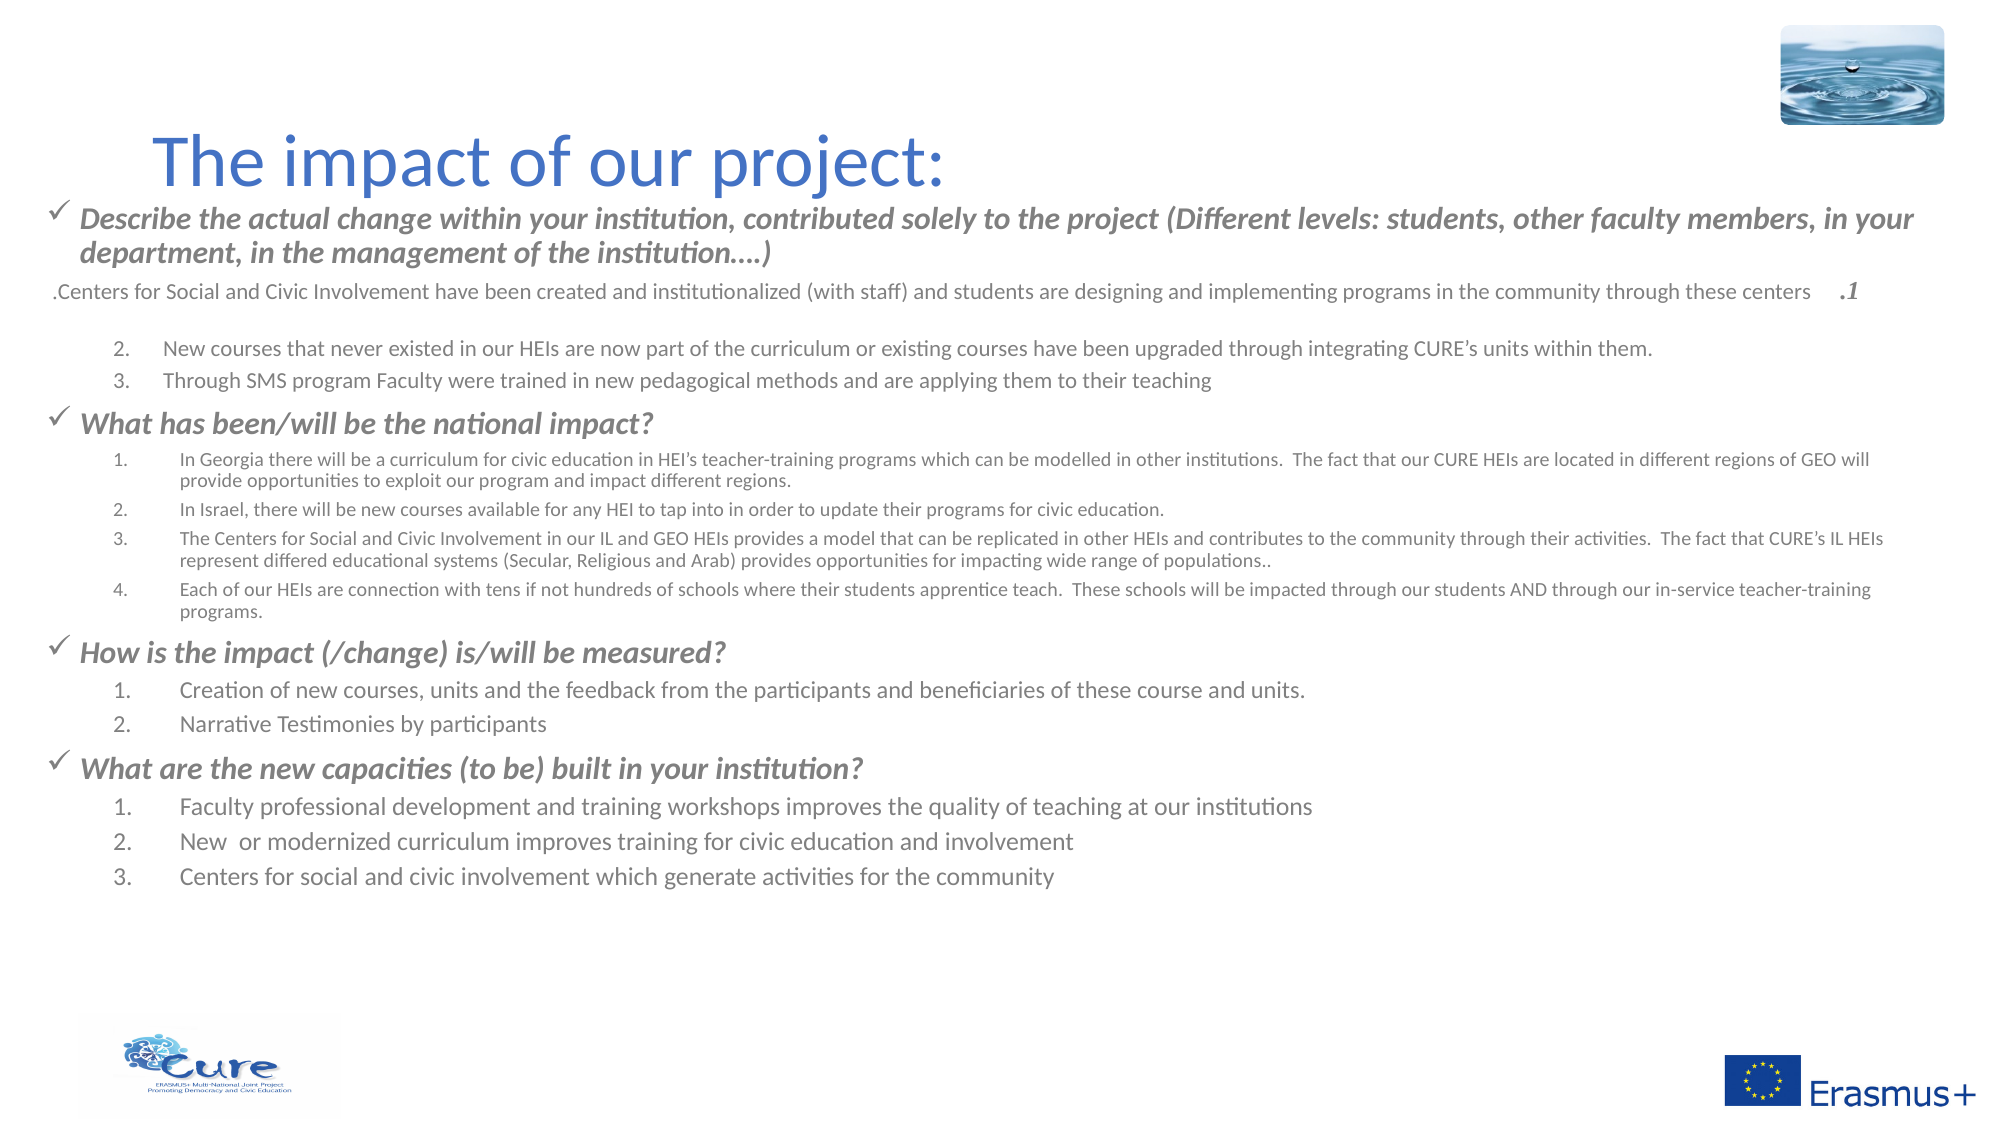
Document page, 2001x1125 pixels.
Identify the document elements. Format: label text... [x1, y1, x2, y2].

list Describe the actual change within your institution, contributed solely to the project (Different levels: students, other faculty members, in your department, in the management of the institution….) 1. Centers for Social and Civic Involvement have been created and institutionalized (with staff) and students are designing and implementing programs in the community through these centers. New courses that never existed in our HEIs are now part of the curriculum or existing courses have been upgraded through integrating CURE’s units within them. Through SMS program Faculty were trained in new pedagogical methods and are applying them to their teaching What has been/will be the national impact? In Georgia there will be a curriculum for civic education in HEI’s teacher-training programs which can be modelled in other institutions. The fact that our CURE HEIs are located in different regions of GEO will provide opportunities to exploit our program and impact different regions. In Israel, there will be new courses available for any HEI to tap into in order to update their programs for civic education. The Centers for Social and Civic Involvement in our IL and GEO HEIs provides a model that can be replicated in other HEIs and contributes to the community through their activities. The fact that CURE’s IL HEIs represent differed educational systems (Secular, Religious and Arab) provides opportunities for impacting wide range of populations.. Each of our HEIs are connection with tens if not hundreds of schools where their students apprentice teach. These schools will be impacted through our students AND through our in-service teacher-training programs. How is the impact (/change) is/will be measured? Creation of new courses, units and the feedback from the participants and beneficiaries of these course and units. Narrative Testimonies by participants What are the new capacities (to be) built in your institution? Faculty professional development and training workshops improves the quality of teaching at our institutions New or modernized curriculum improves training for civic education and involvement Centers for social and civic involvement which generate activities for the community [31, 194, 1945, 909]
picture [1780, 25, 1945, 125]
picture [78, 1013, 341, 1119]
picture [1710, 1042, 2000, 1125]
title The impact of our project: [137, 53, 1863, 194]
